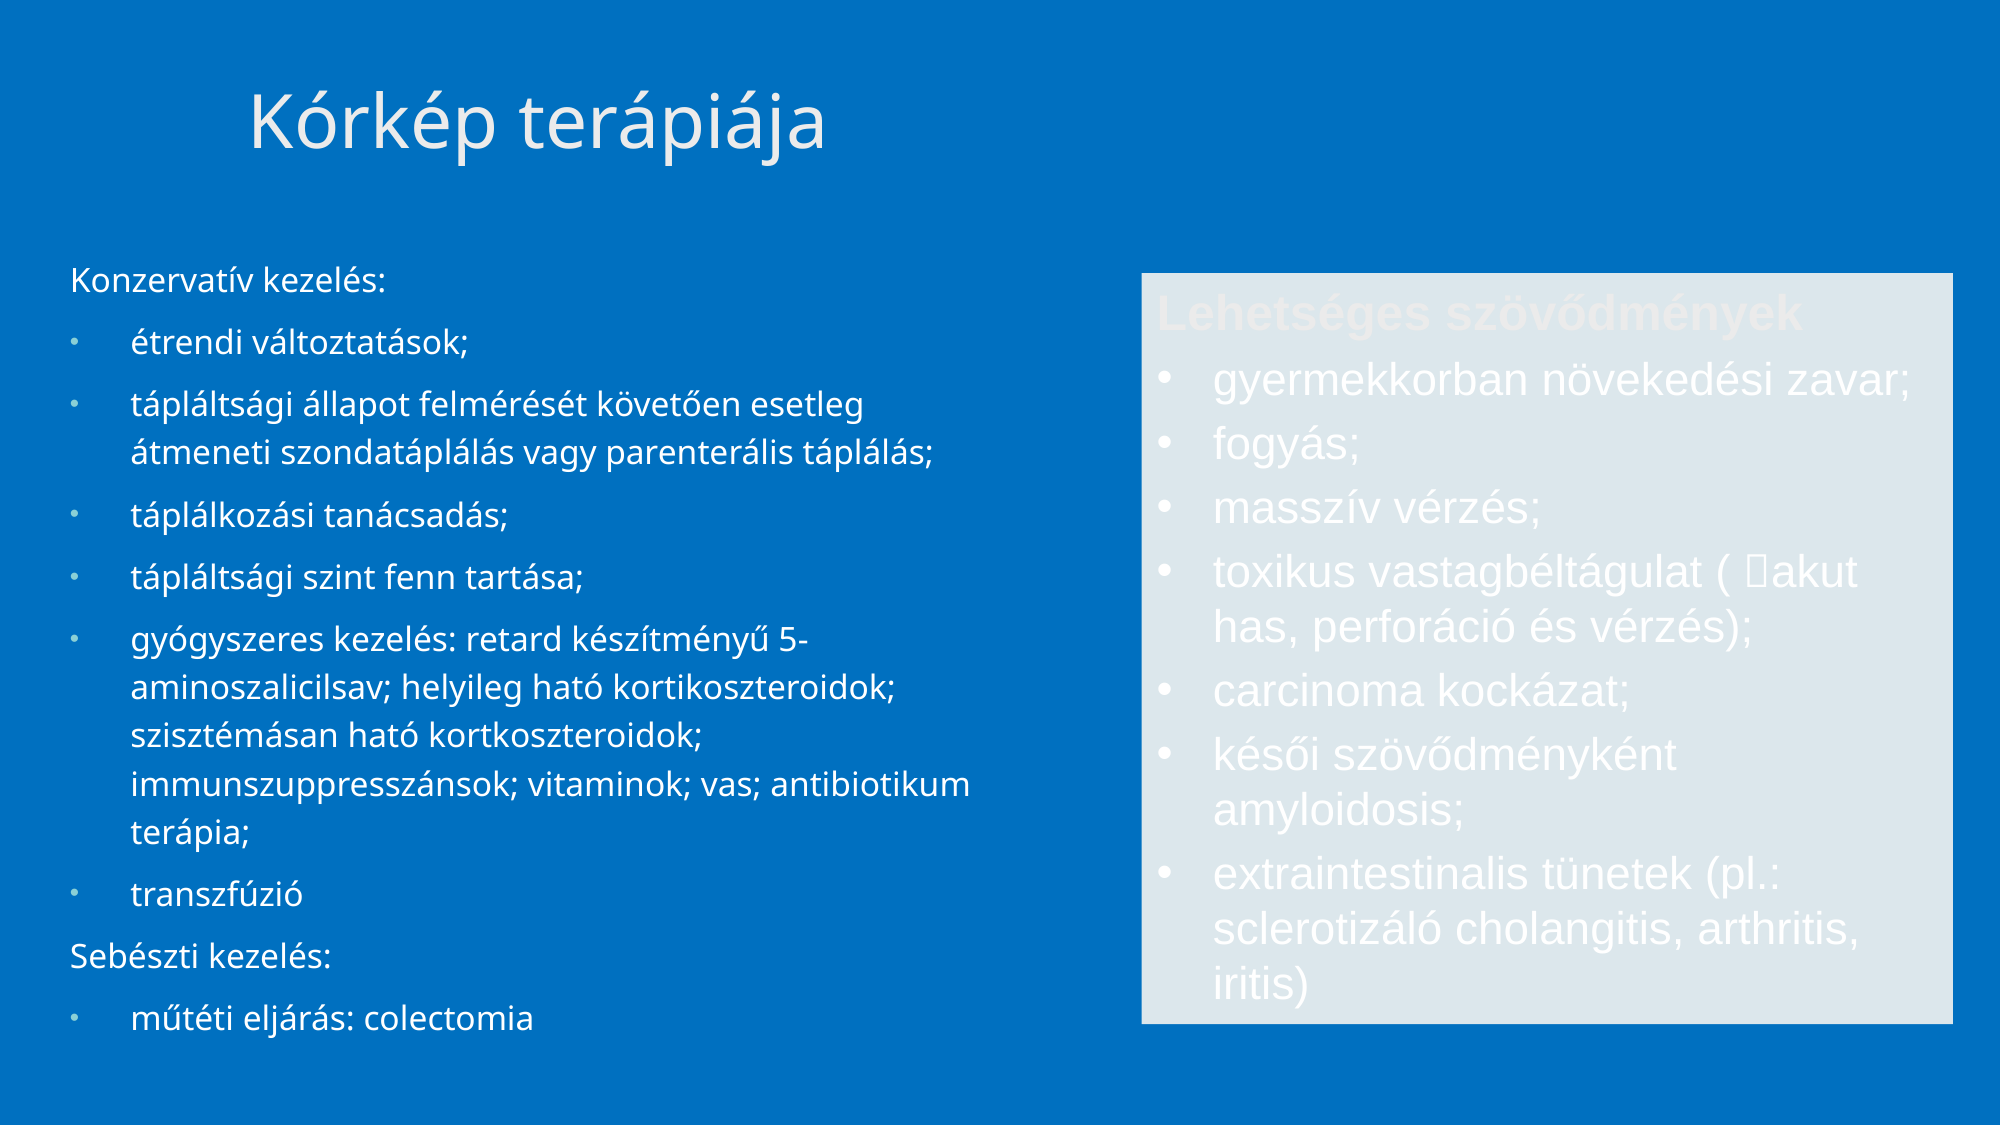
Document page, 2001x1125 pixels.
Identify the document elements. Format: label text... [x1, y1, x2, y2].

list Konzervatív kezelés: étrendi változtatások; tápláltsági állapot felmérését követően esetleg átmeneti szondatáplálás vagy parenterális táplálás; táplálkozási tanácsadás; tápláltsági szint fenn tartása; gyógyszeres kezelés: retard készítményű 5-aminoszalicilsav; helyileg ható kortikoszteroidok; szisztémásan ható kortkoszteroidok; immunszuppresszánsok; vitaminok; vas; antibiotikum terápia; transzfúzió Sebészti kezelés: műtéti eljárás: colectomia [55, 243, 999, 1054]
title Kórkép terápiája [77, 66, 999, 177]
text_box Lehetséges szövődmények gyermekkorban növekedési zavar; fogyás; masszív vérzés; toxikus vastagbéltágulat ( akut has, perforáció és vérzés); carcinoma kockázat; késői szövődményként amyloidosis; extraintestinalis tünetek (pl.: sclerotizáló cholangitis, arthritis, iritis) [1141, 273, 1953, 1025]
